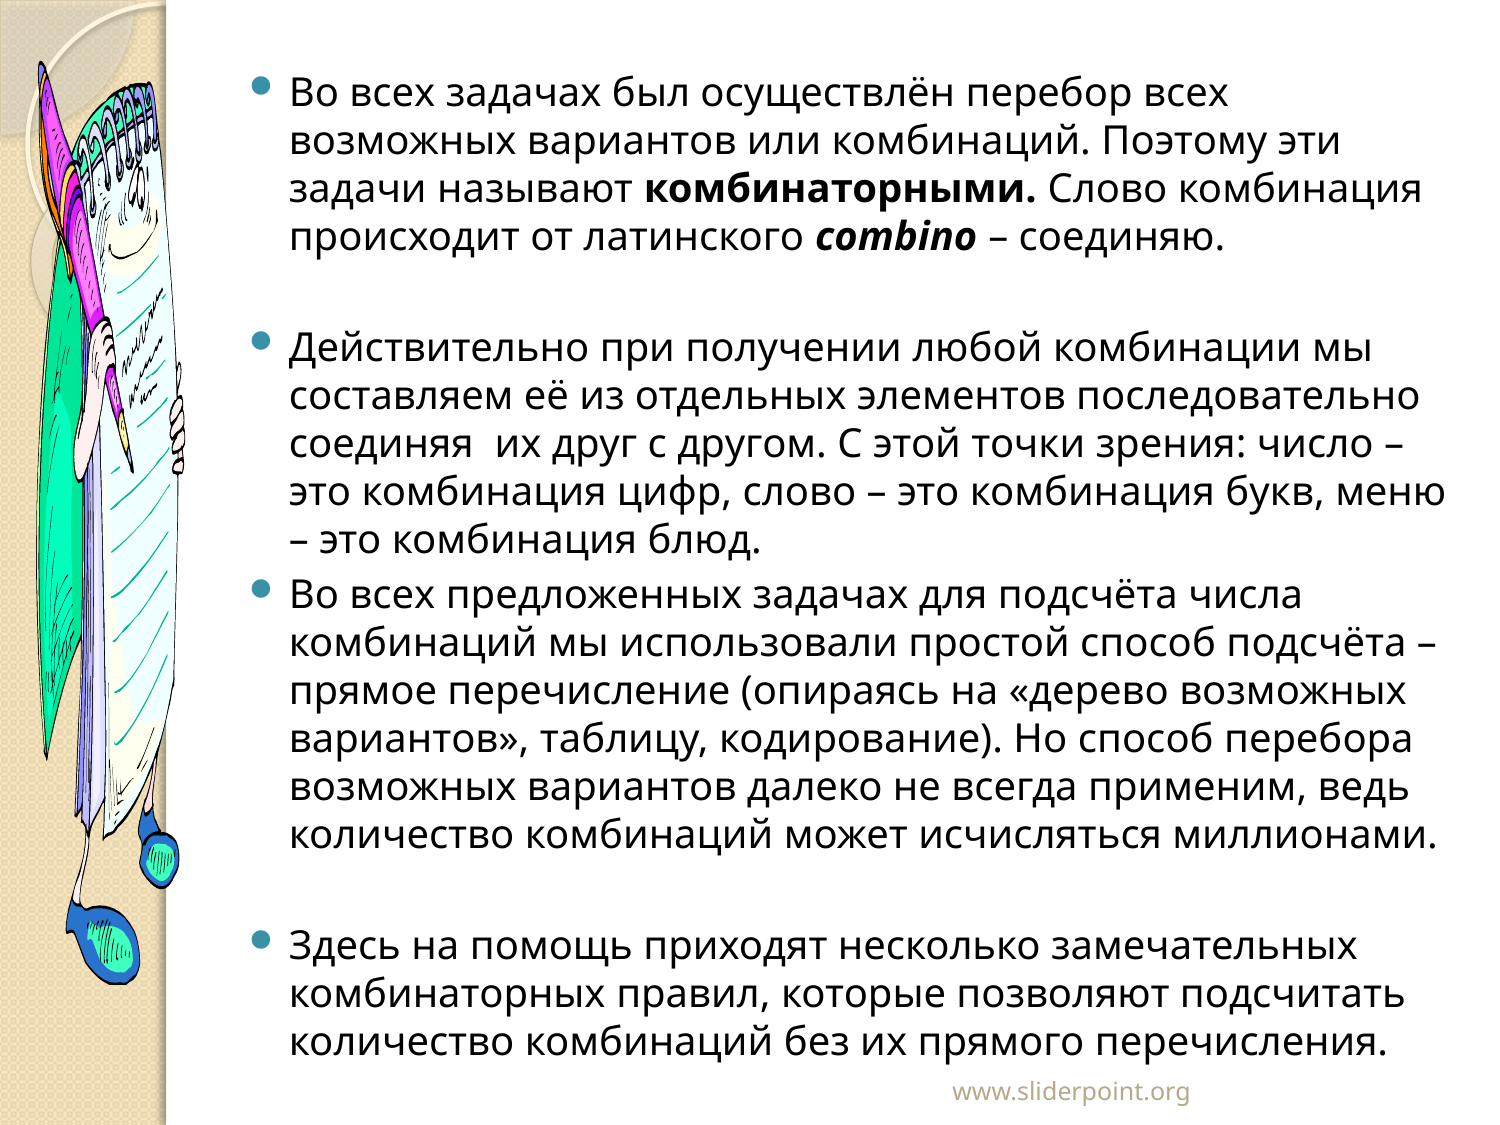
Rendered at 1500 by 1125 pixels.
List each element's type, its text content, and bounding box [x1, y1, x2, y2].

list Во всех задачах был осуществлён перебор всех возможных вариантов или комбинаций. Поэтому эти задачи называют комбинаторными. Слово комбинация происходит от латинского combino – соединяю. Действительно при получении любой комбинации мы составляем её из отдельных элементов последовательно соединяя их друг с другом. С этой точки зрения: число – это комбинация цифр, слово – это комбинация букв, меню – это комбинация блюд. Во всех предложенных задачах для подсчёта числа комбинаций мы использовали простой способ подсчёта – прямое перечисление (опираясь на «дерево возможных вариантов», таблицу, кодирование). Но способ перебора возможных вариантов далеко не всегда применим, ведь количество комбинаций может исчисляться миллионами. Здесь на помощь приходят несколько замечательных комбинаторных правил, которые позволяют подсчитать количество комбинаций без их прямого перечисления. [222, 58, 1466, 1091]
footer www.sliderpoint.org [937, 1034, 1413, 1113]
picture [34, 46, 188, 985]
